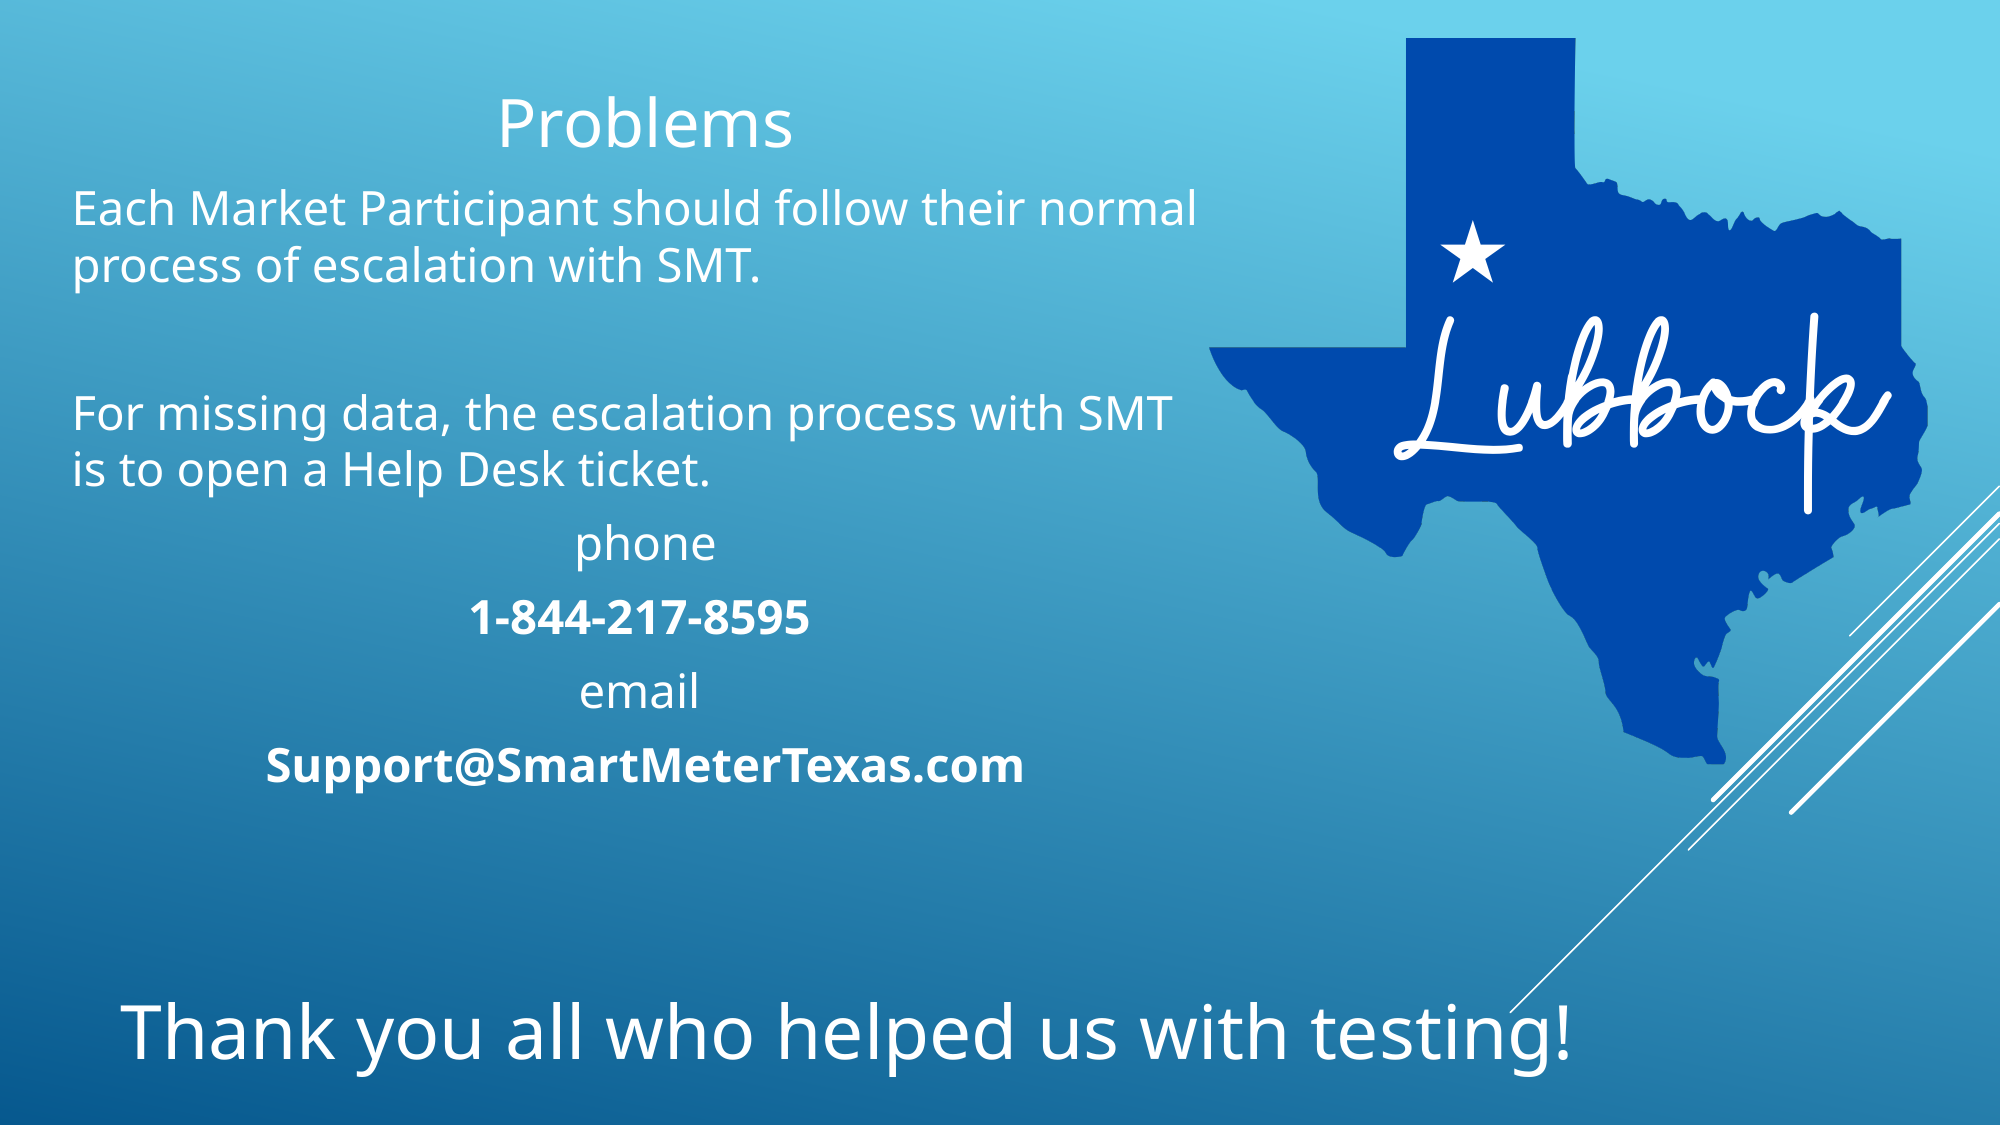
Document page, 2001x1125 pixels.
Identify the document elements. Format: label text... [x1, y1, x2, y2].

picture [1191, 25, 1944, 777]
text_box Problems Each Market Participant should follow their normal process of escalation with SMT. For missing data, the escalation process with SMT is to open a Help Desk ticket. phone 1-844-217-8595 email Support@SmartMeterTexas.com [56, 73, 1235, 804]
list Thank you all who helped us with testing! [76, 976, 1620, 1083]
